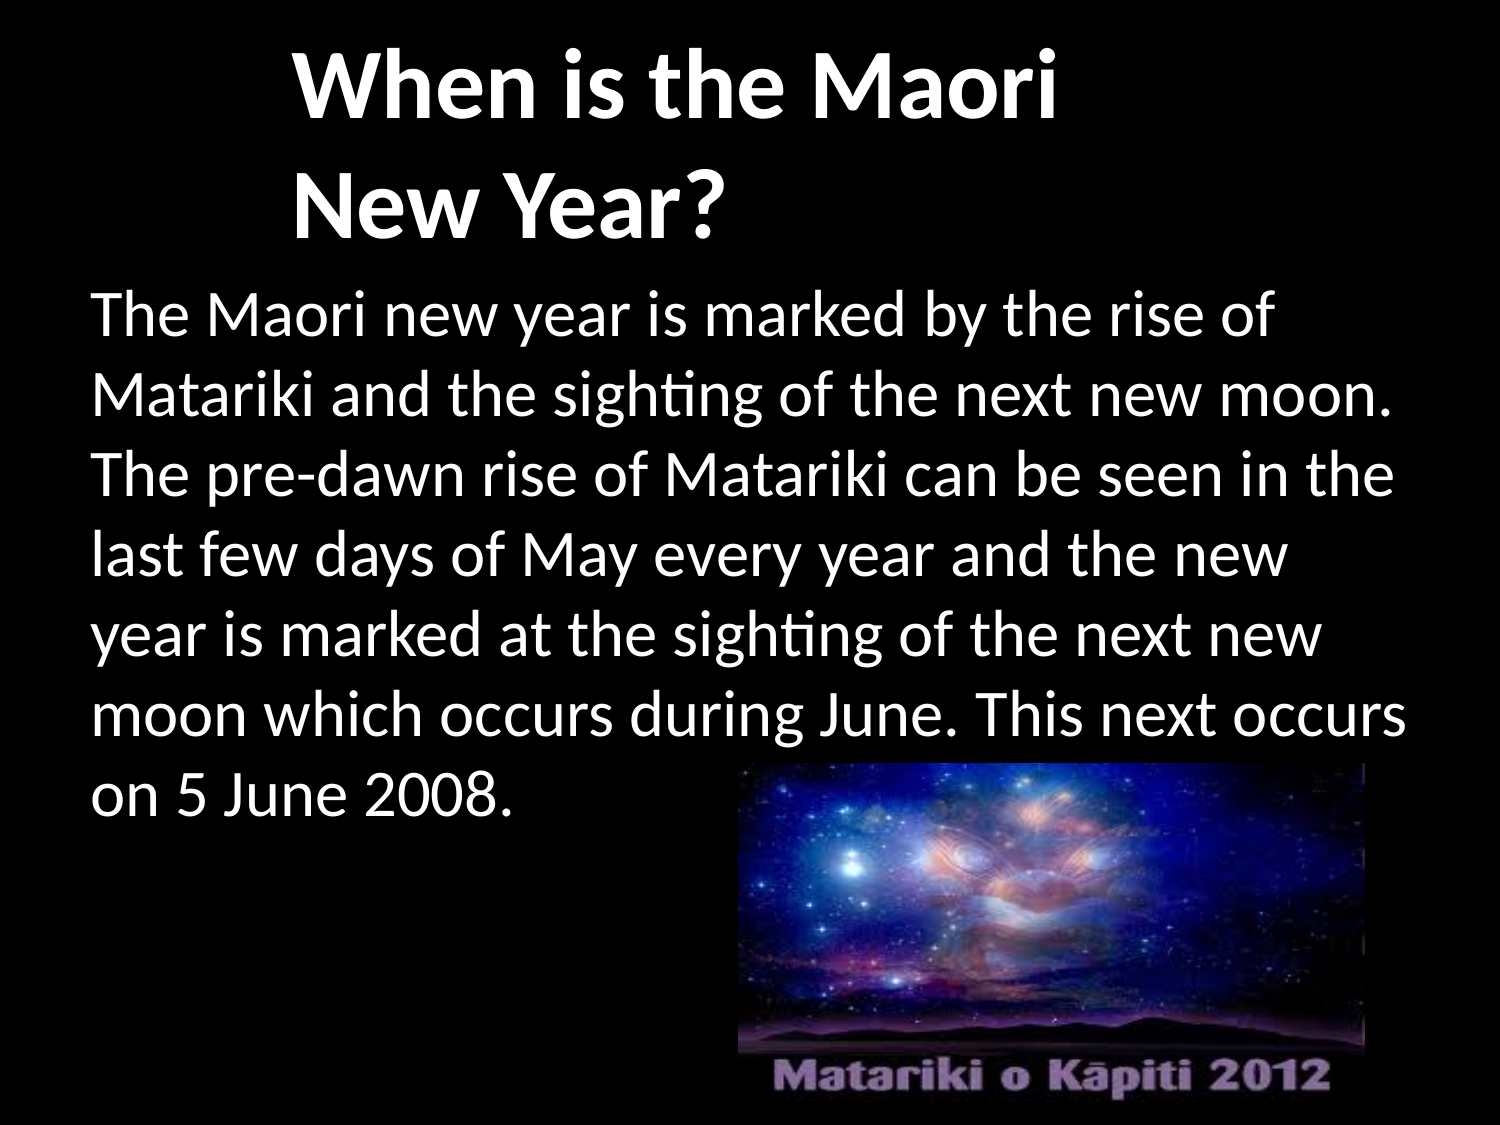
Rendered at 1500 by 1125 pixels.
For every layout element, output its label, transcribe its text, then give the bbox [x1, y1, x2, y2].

picture [737, 763, 1365, 1107]
list The Maori new year is marked by the rise of Matariki and the sighting of the next new moon. The pre-dawn rise of Matariki can be seen in the last few days of May every year and the new year is marked at the sighting of the next new moon which occurs during June. This next occurs on 5 June 2008. [75, 262, 1425, 1005]
text_box When is the Maori New Year? [276, 11, 1139, 387]
